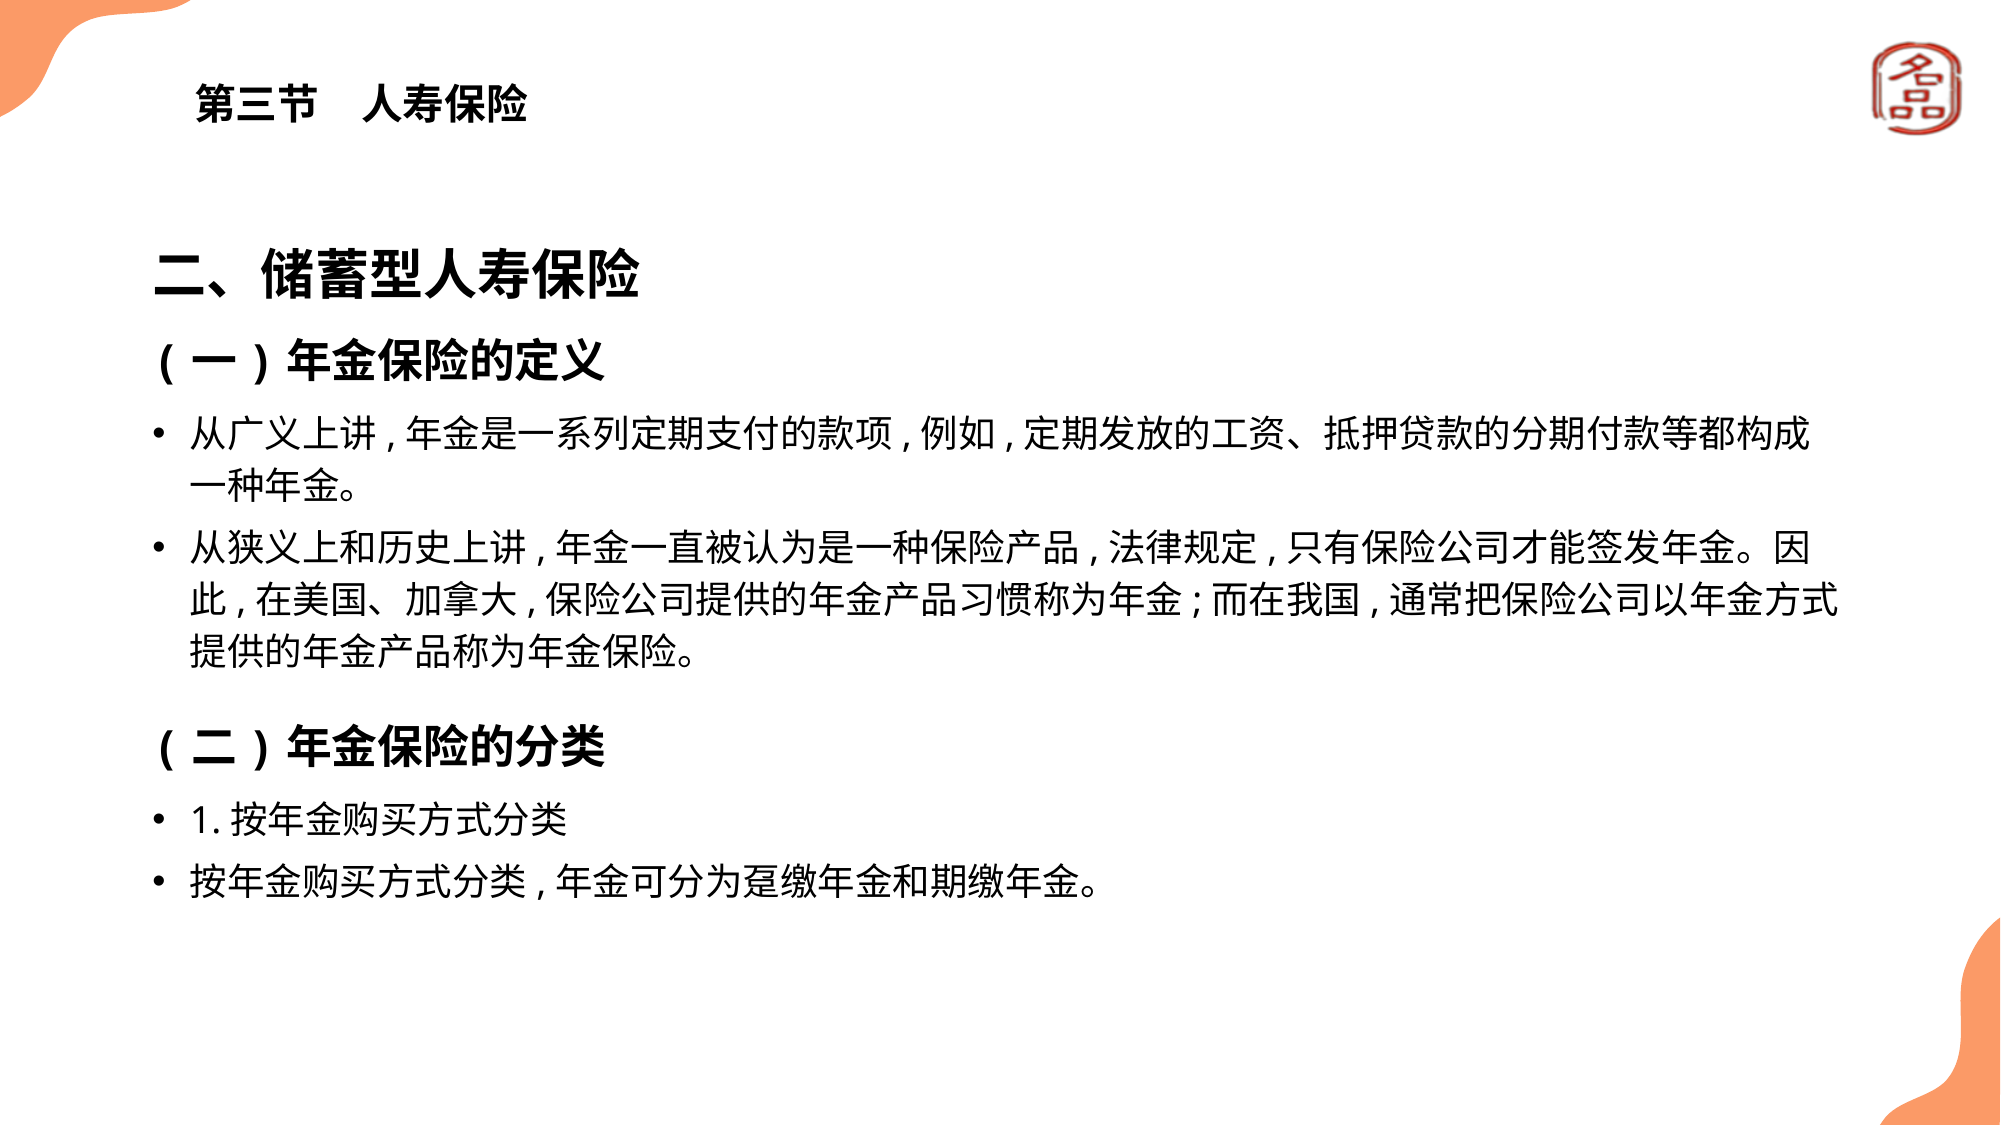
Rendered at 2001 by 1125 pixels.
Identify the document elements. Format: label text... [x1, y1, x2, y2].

picture [1861, 10, 1990, 147]
title 第三节 人寿保险 [137, 60, 1863, 152]
list 二、储蓄型人寿保险 (一)年金保险的定义 从广义上讲,年金是一系列定期支付的款项,例如,定期发放的工资、抵押贷款的分期付款等都构成一种年金。 从狭义上和历史上讲,年金一直被认为是一种保险产品,法律规定,只有保险公司才能签发年金。因此,在美国、加拿大,保险公司提供的年金产品习惯称为年金;而在我国,通常把保险公司以年金方式提供的年金产品称为年金保险。 (二)年金保险的分类 1.按年金购买方式分类 按年金购买方式分类,年金可分为趸缴年金和期缴年金。 [137, 217, 1863, 1031]
